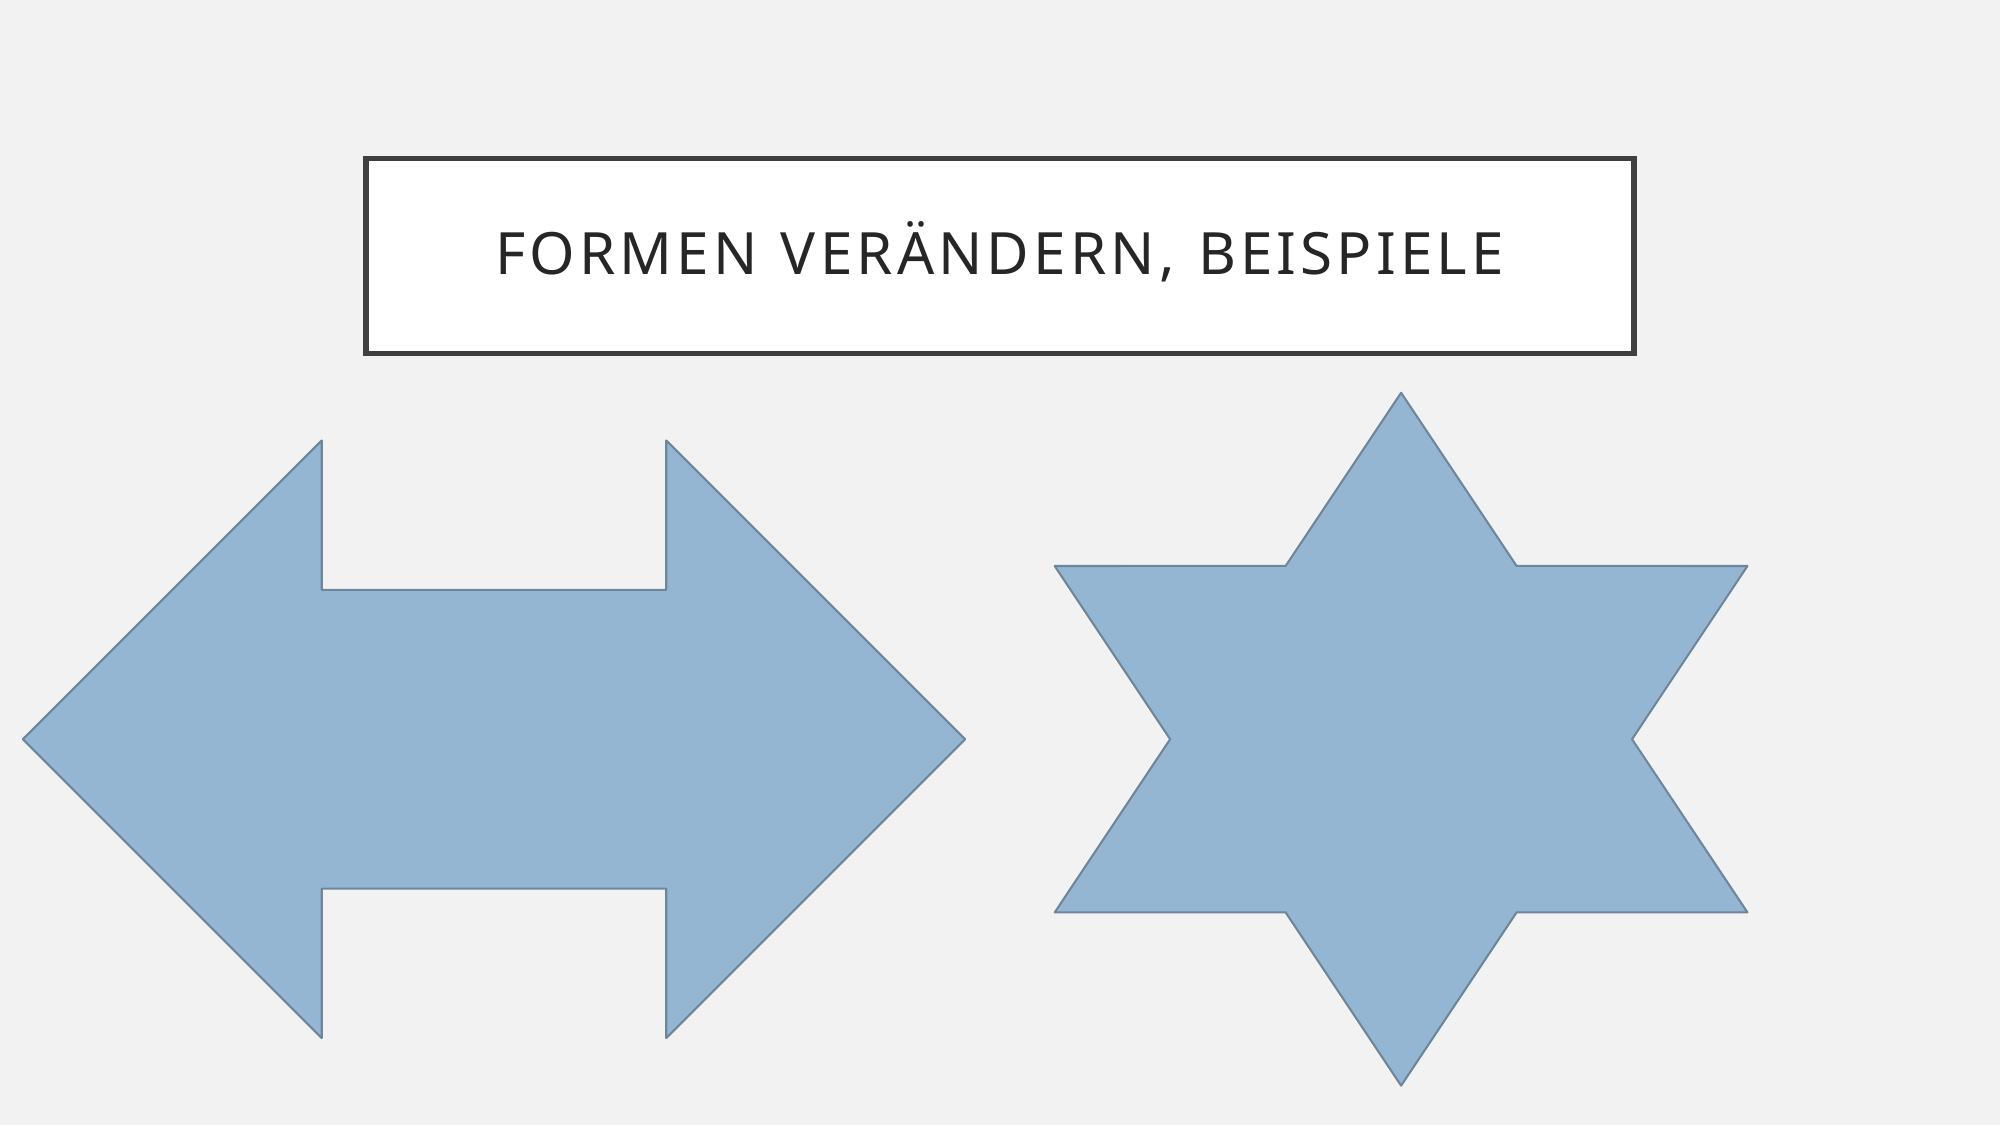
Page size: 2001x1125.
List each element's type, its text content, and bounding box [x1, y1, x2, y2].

title Formen verändern, Beispiele [363, 156, 1637, 356]
text_box [22, 439, 966, 1040]
text_box [1053, 391, 1749, 1087]
